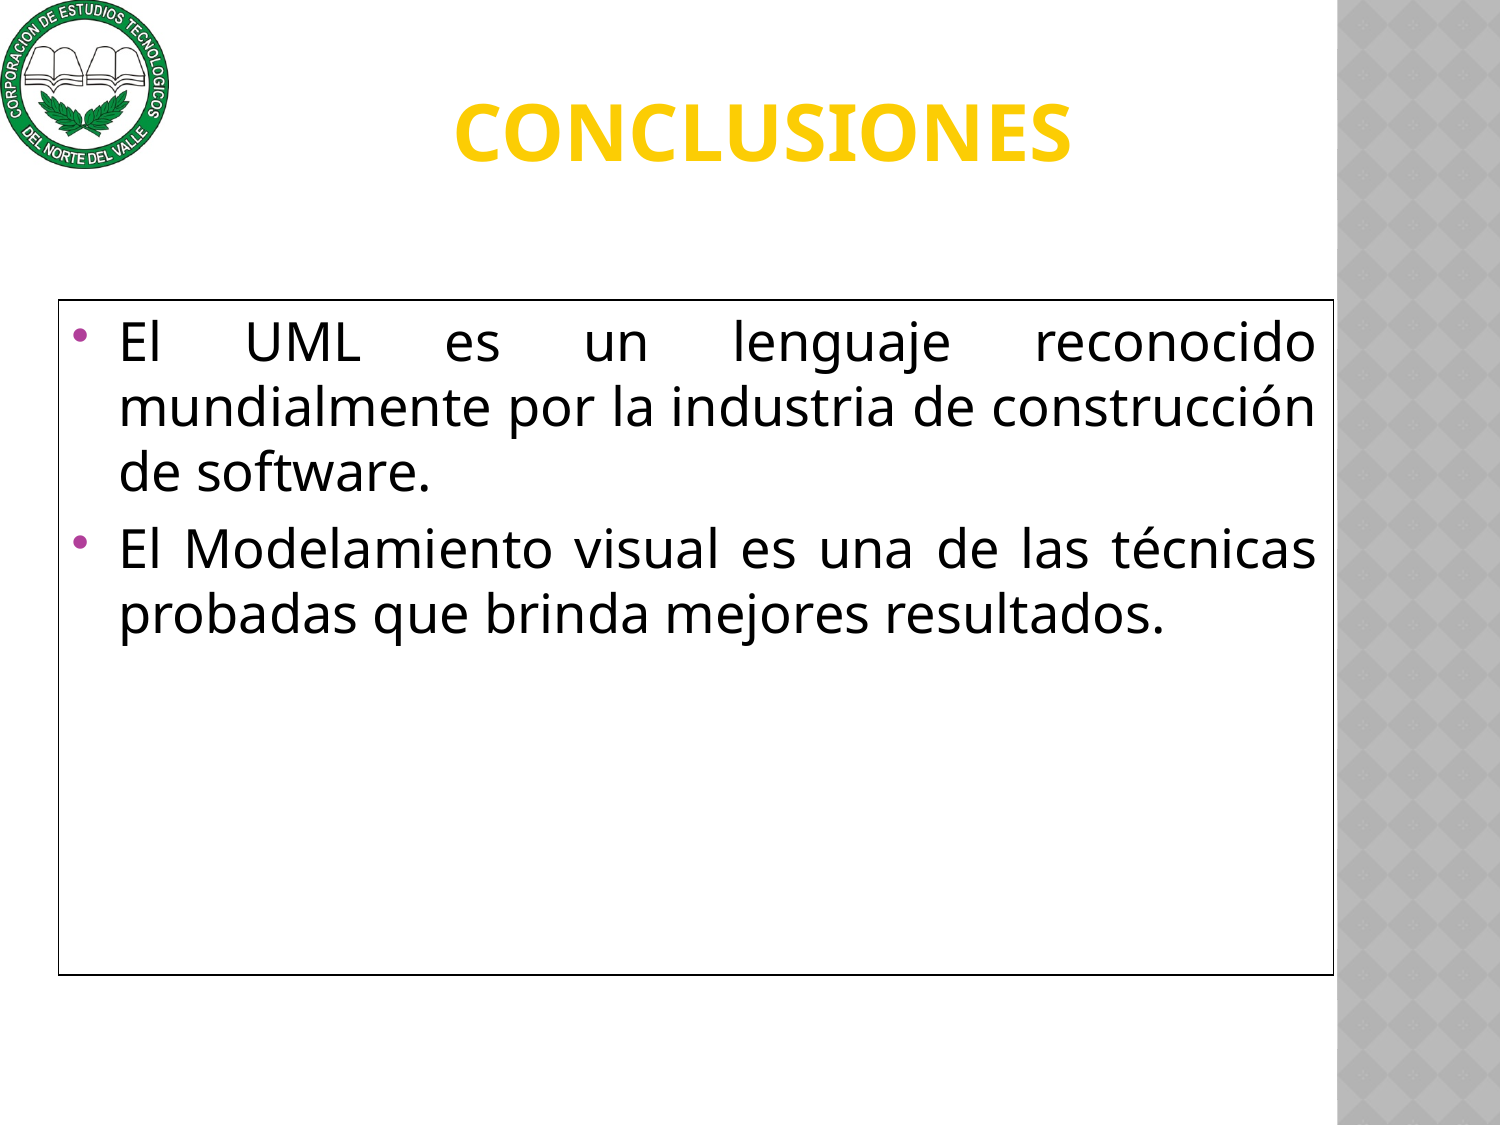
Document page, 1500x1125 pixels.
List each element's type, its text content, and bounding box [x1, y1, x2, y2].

list El UML es un lenguaje reconocido mundialmente por la industria de construcción de software. El Modelamiento visual es una de las técnicas probadas que brinda mejores resultados. [58, 299, 1334, 976]
picture [0, 0, 169, 169]
title Conclusiones [437, 75, 1450, 263]
